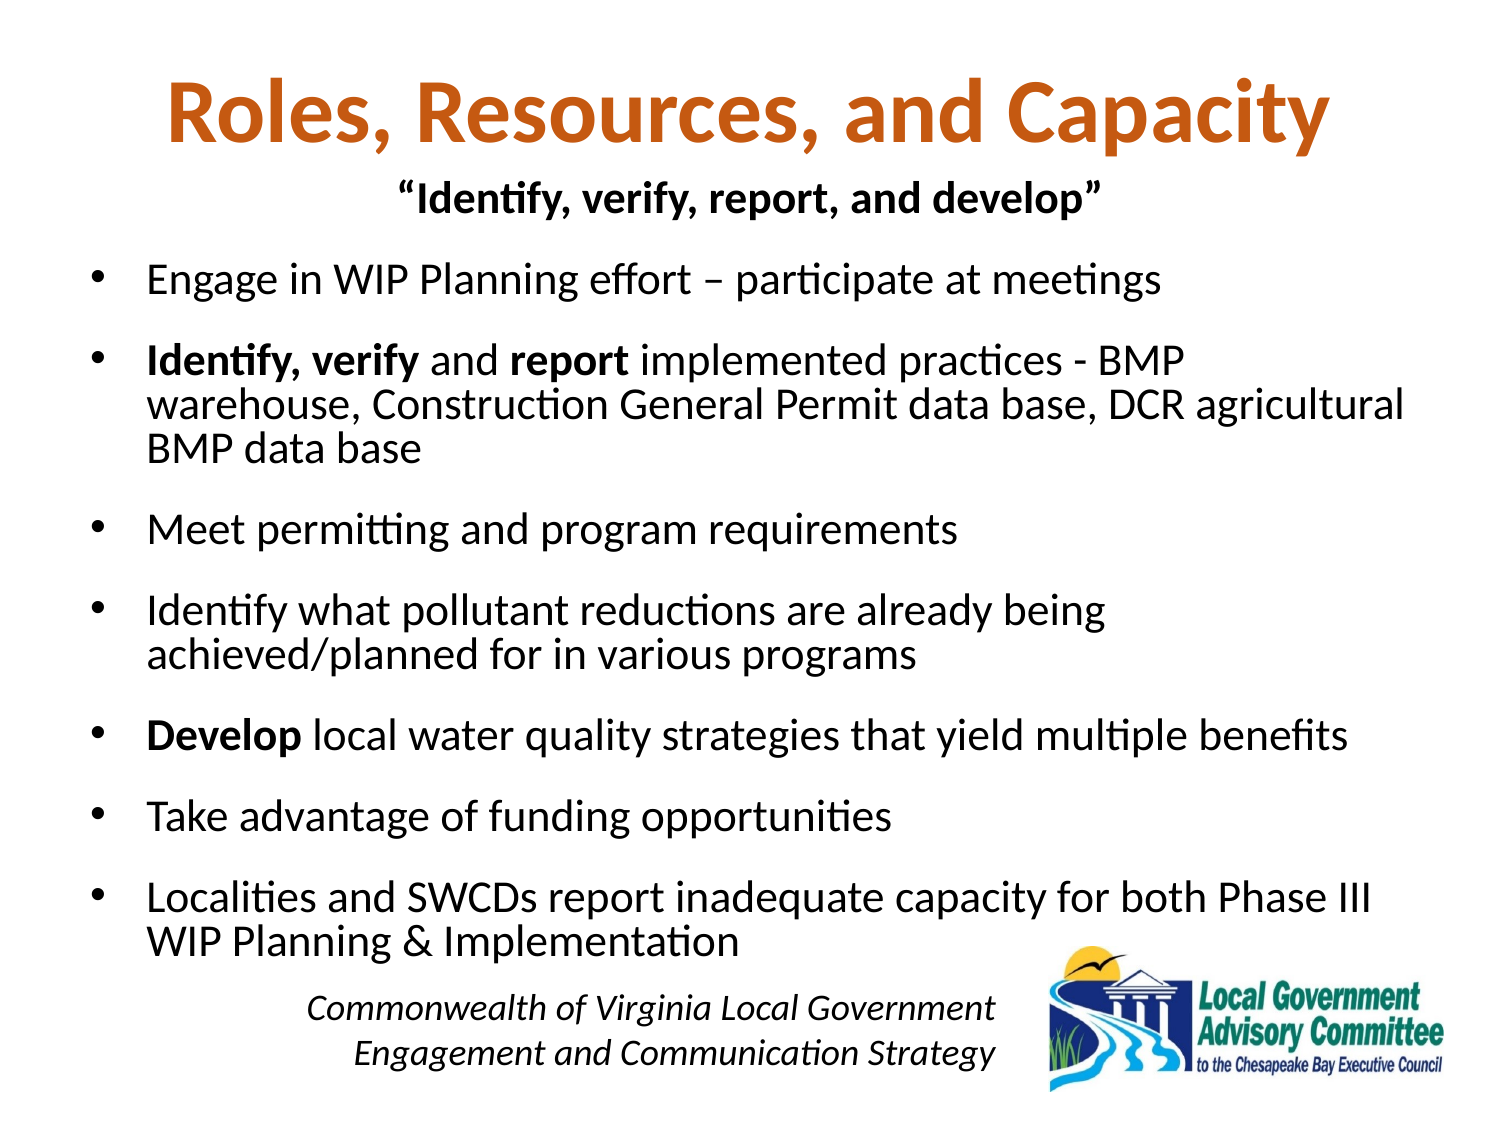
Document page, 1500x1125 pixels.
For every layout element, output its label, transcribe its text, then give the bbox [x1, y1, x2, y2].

list “Identify, verify, report, and develop” Engage in WIP Planning effort – participate at meetings Identify, verify and report implemented practices - BMP warehouse, Construction General Permit data base, DCR agricultural BMP data base Meet permitting and program requirements Identify what pollutant reductions are already being achieved/planned for in various programs Develop local water quality strategies that yield multiple benefits Take advantage of funding opportunities Localities and SWCDs report inadequate capacity for both Phase III WIP Planning & Implementation [75, 170, 1425, 1014]
title Roles, Resources, and Capacity [75, 12, 1425, 170]
text_box Commonwealth of Virginia Local Government Engagement and Communication Strategy [176, 1014, 1020, 1081]
picture [1048, 946, 1444, 1092]
